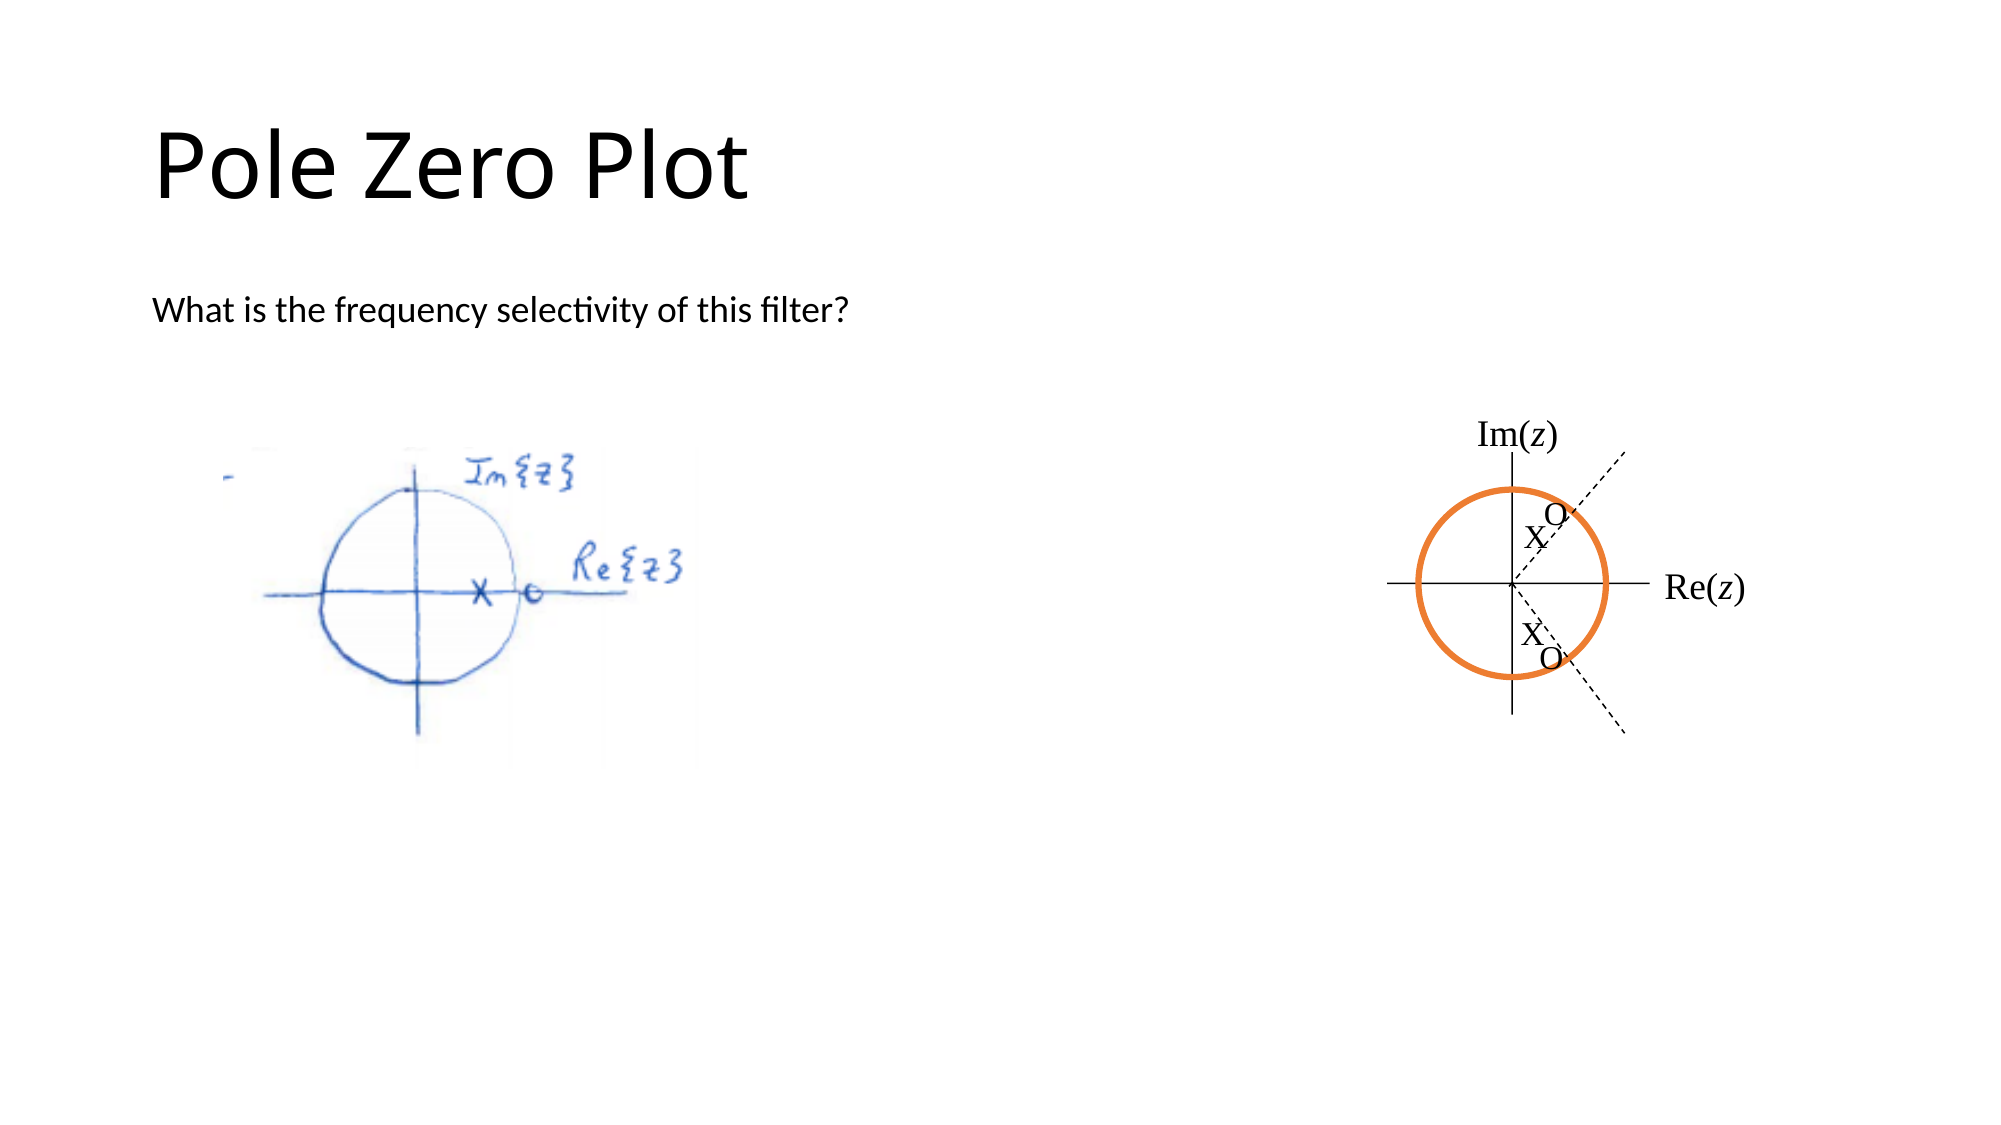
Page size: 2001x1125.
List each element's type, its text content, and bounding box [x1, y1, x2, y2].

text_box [1387, 402, 1775, 734]
text_box What is the frequency selectivity of this filter? [137, 277, 1031, 338]
title Pole Zero Plot [137, 59, 1863, 278]
picture [223, 447, 708, 769]
